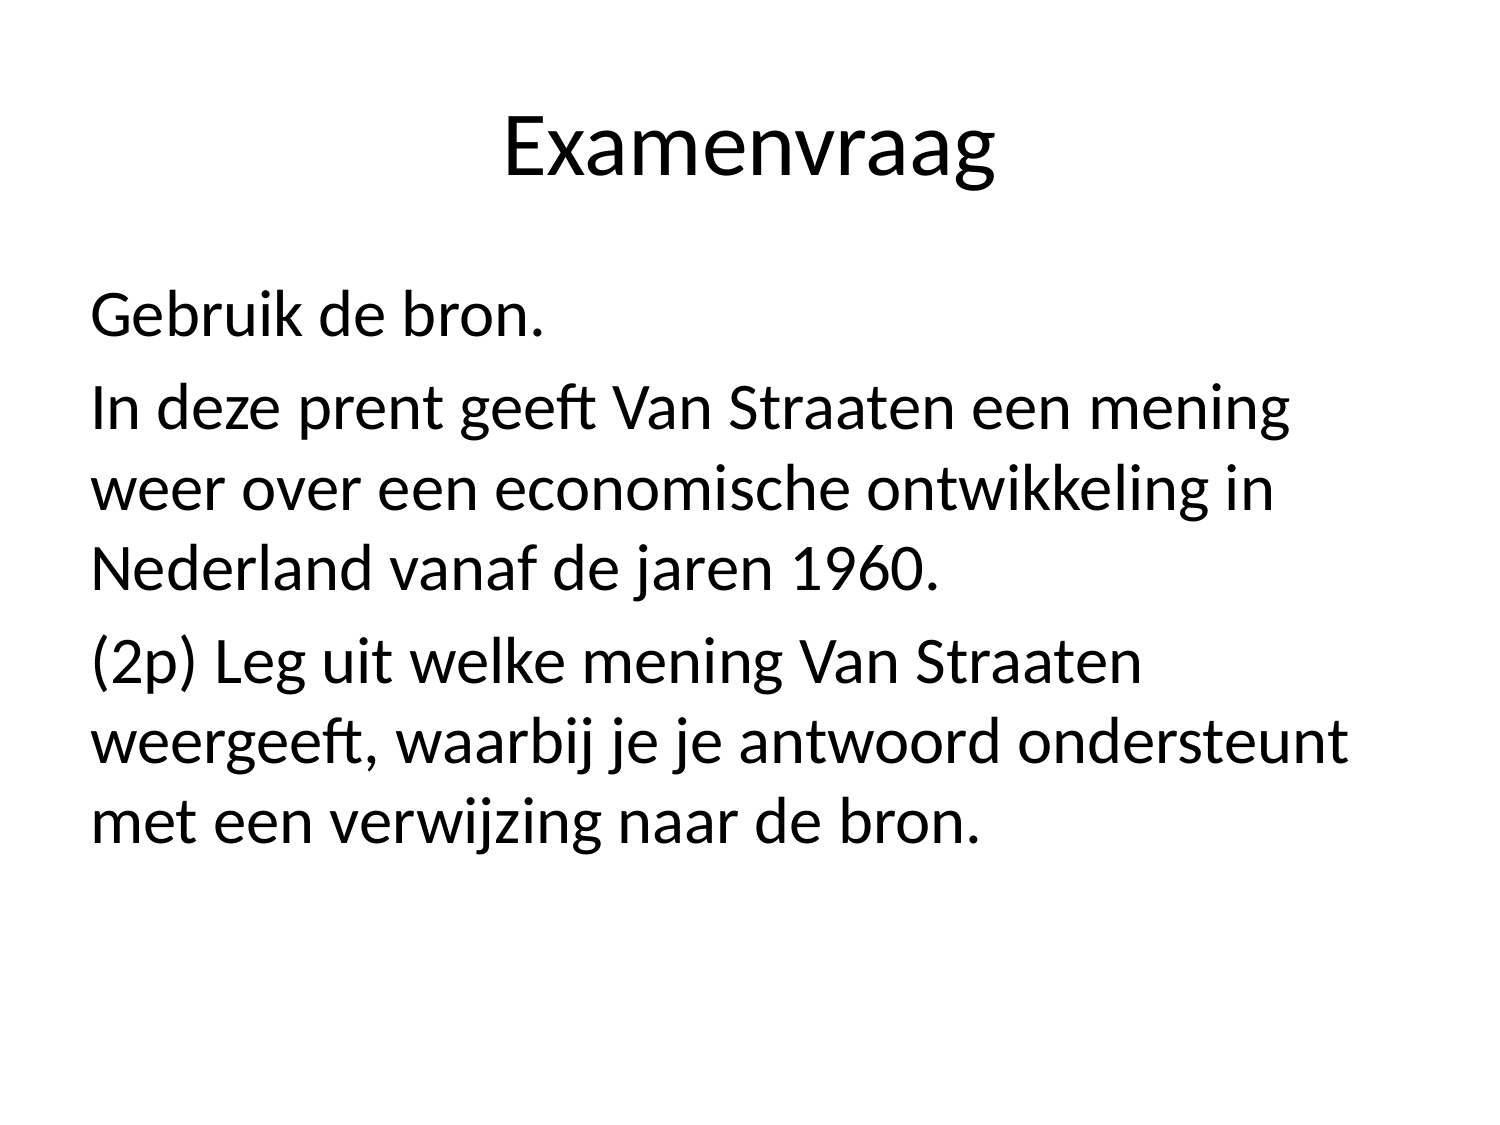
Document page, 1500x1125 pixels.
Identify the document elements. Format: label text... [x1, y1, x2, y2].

list Gebruik de bron. In deze prent geeft Van Straaten een mening weer over een economische ontwikkeling in Nederland vanaf de jaren 1960. (2p) Leg uit welke mening Van Straaten weergeeft, waarbij je je antwoord ondersteunt met een verwijzing naar de bron. [75, 262, 1425, 1005]
title Examenvraag [75, 45, 1425, 233]
